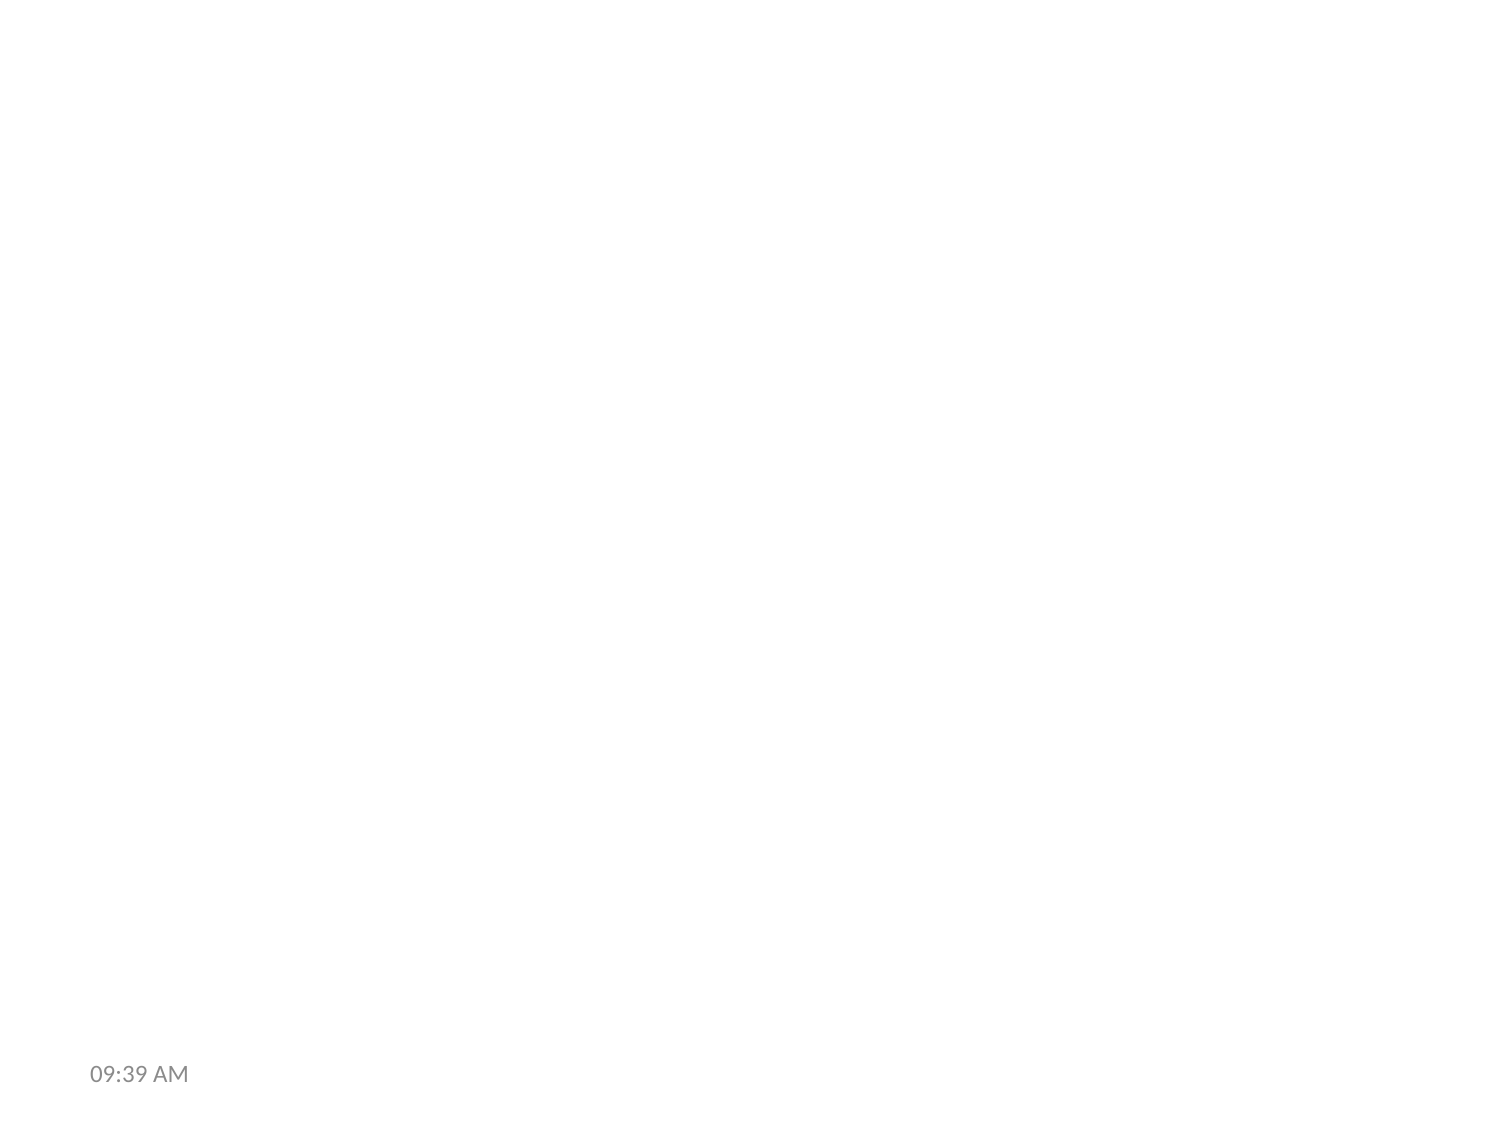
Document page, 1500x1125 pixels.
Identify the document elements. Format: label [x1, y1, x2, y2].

slide_number [75, 1042, 425, 1103]
